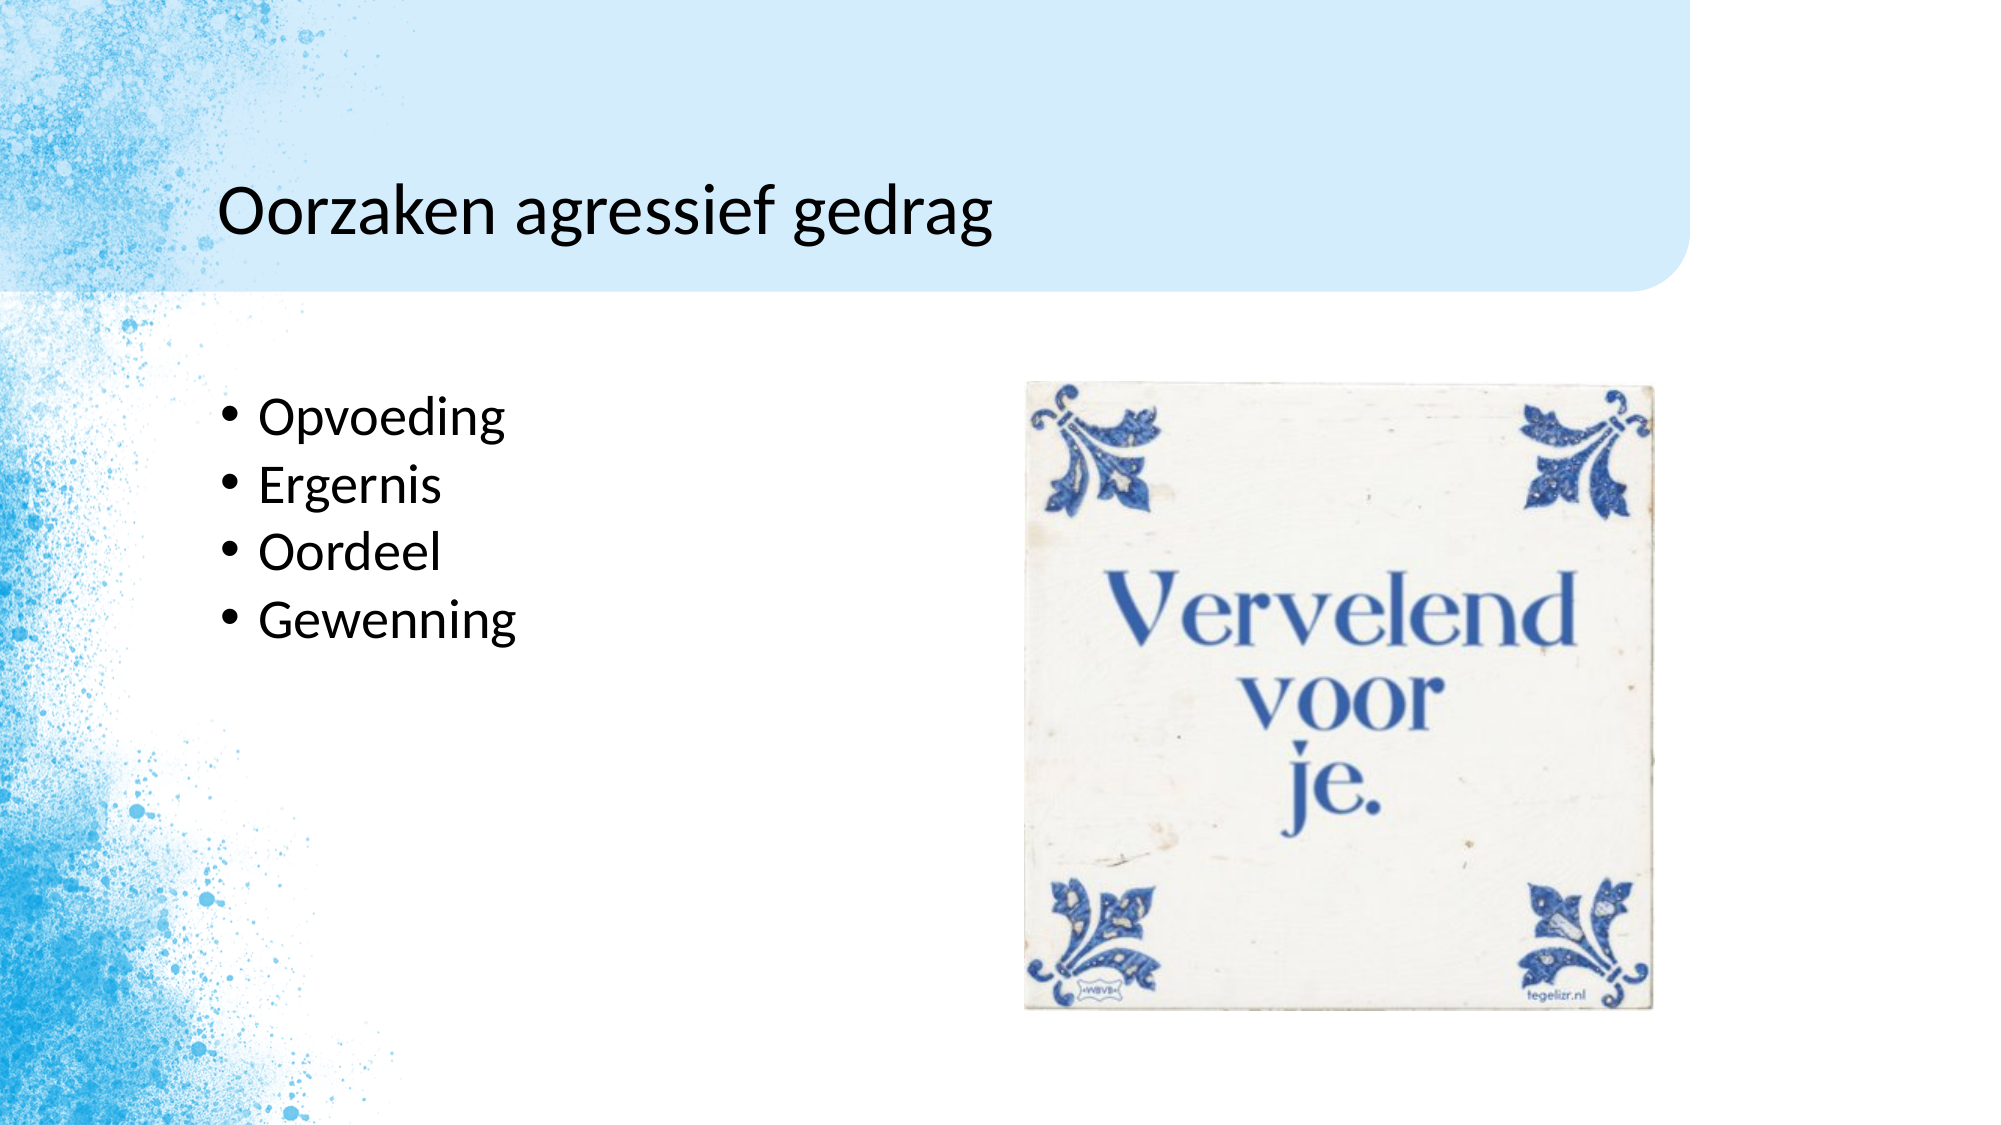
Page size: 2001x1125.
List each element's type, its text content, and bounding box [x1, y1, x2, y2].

picture [0, 0, 415, 1125]
list Opvoeding ​ Ergernis​ Oordeel​ Gewenning​ [220, 379, 1025, 935]
title Oorzaken agressief gedrag​ [217, 61, 1556, 250]
picture [1024, 380, 1655, 1012]
